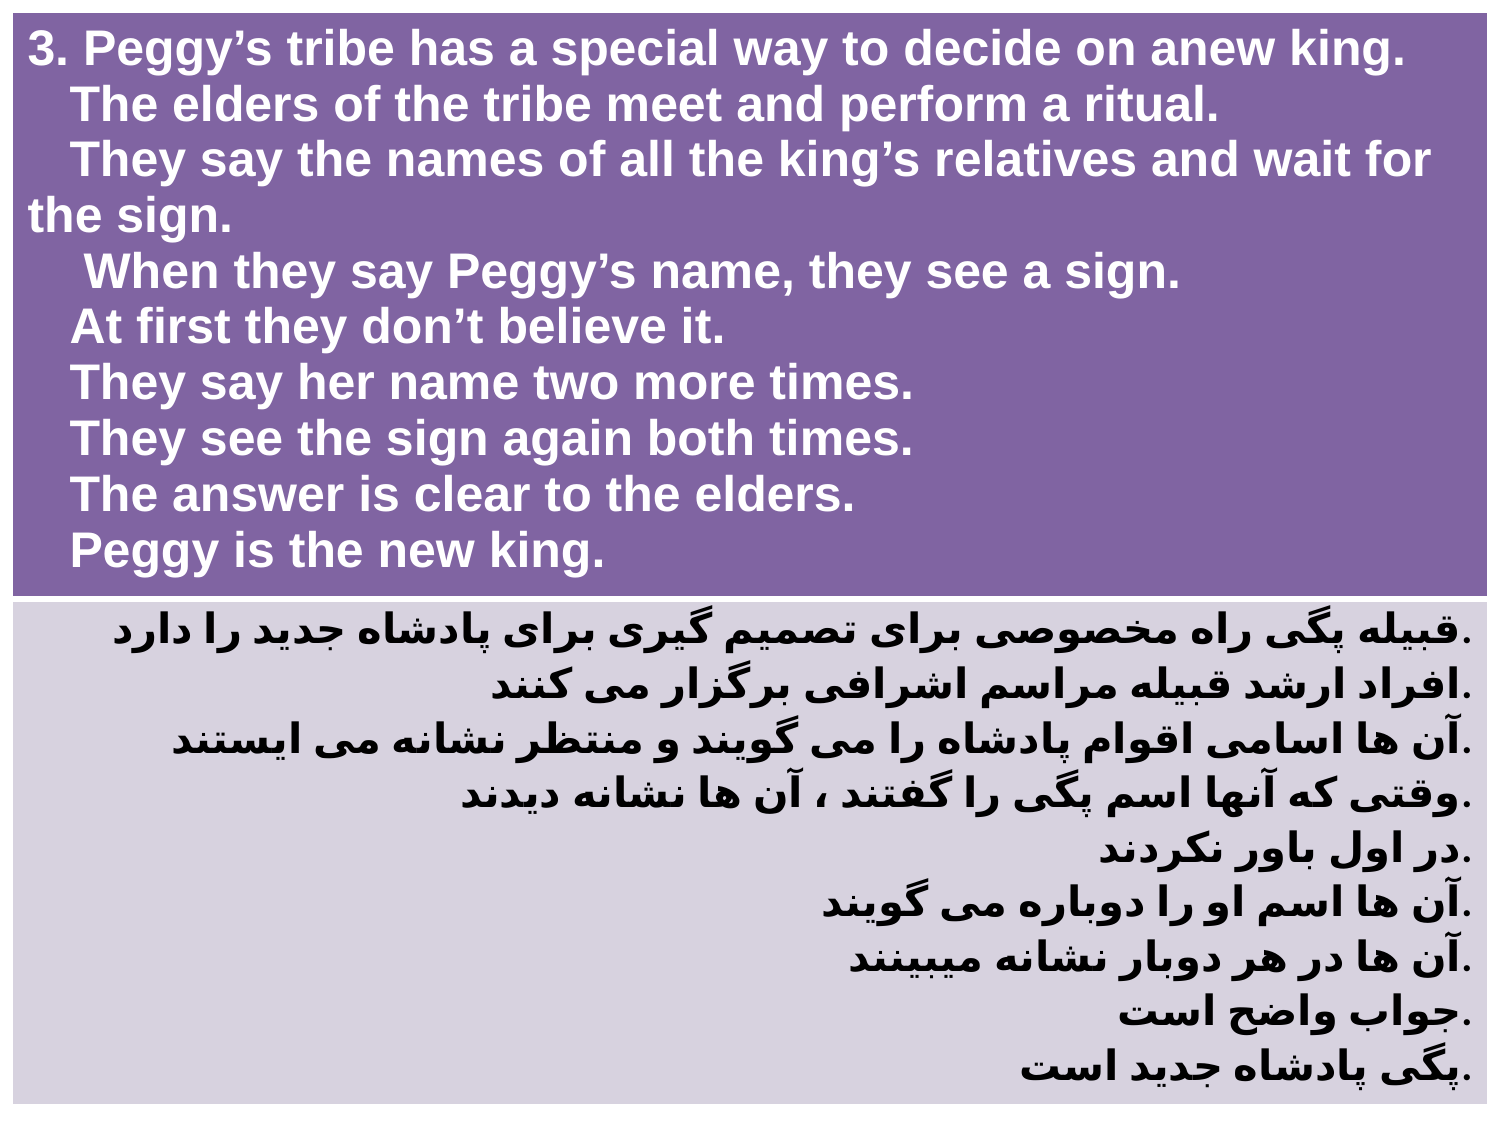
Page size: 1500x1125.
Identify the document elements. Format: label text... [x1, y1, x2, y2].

table_cell قبیله پگی راه مخصوصی برای تصمیم گیری برای پادشاه جدید را دارد. افراد ارشد قبیله مراسم اشرافی برگزار می کنند. آن ها اسامی اقوام پادشاه را می گویند و منتظر نشانه می ایستند. وقتی که آنها اسم پگی را گفتند ، آن ها نشانه دیدند. در اول باور نکردند. آن ها اسم او را دوباره می گویند. آن ها در هر دوبار نشانه میبینند. جواب واضح است. پگی پادشاه جدید است. [13, 602, 1487, 1104]
table_header 3. Peggy’s tribe has a special way to decide on anew king. The elders of the tribe meet and perform a ritual. They say the names of all the king’s relatives and wait for the sign. When they say Peggy’s name, they see a sign. At first they don’t believe it. They say her name two more times. They see the sign again both times. The answer is clear to the elders. Peggy is the new king. [13, 13, 1487, 596]
